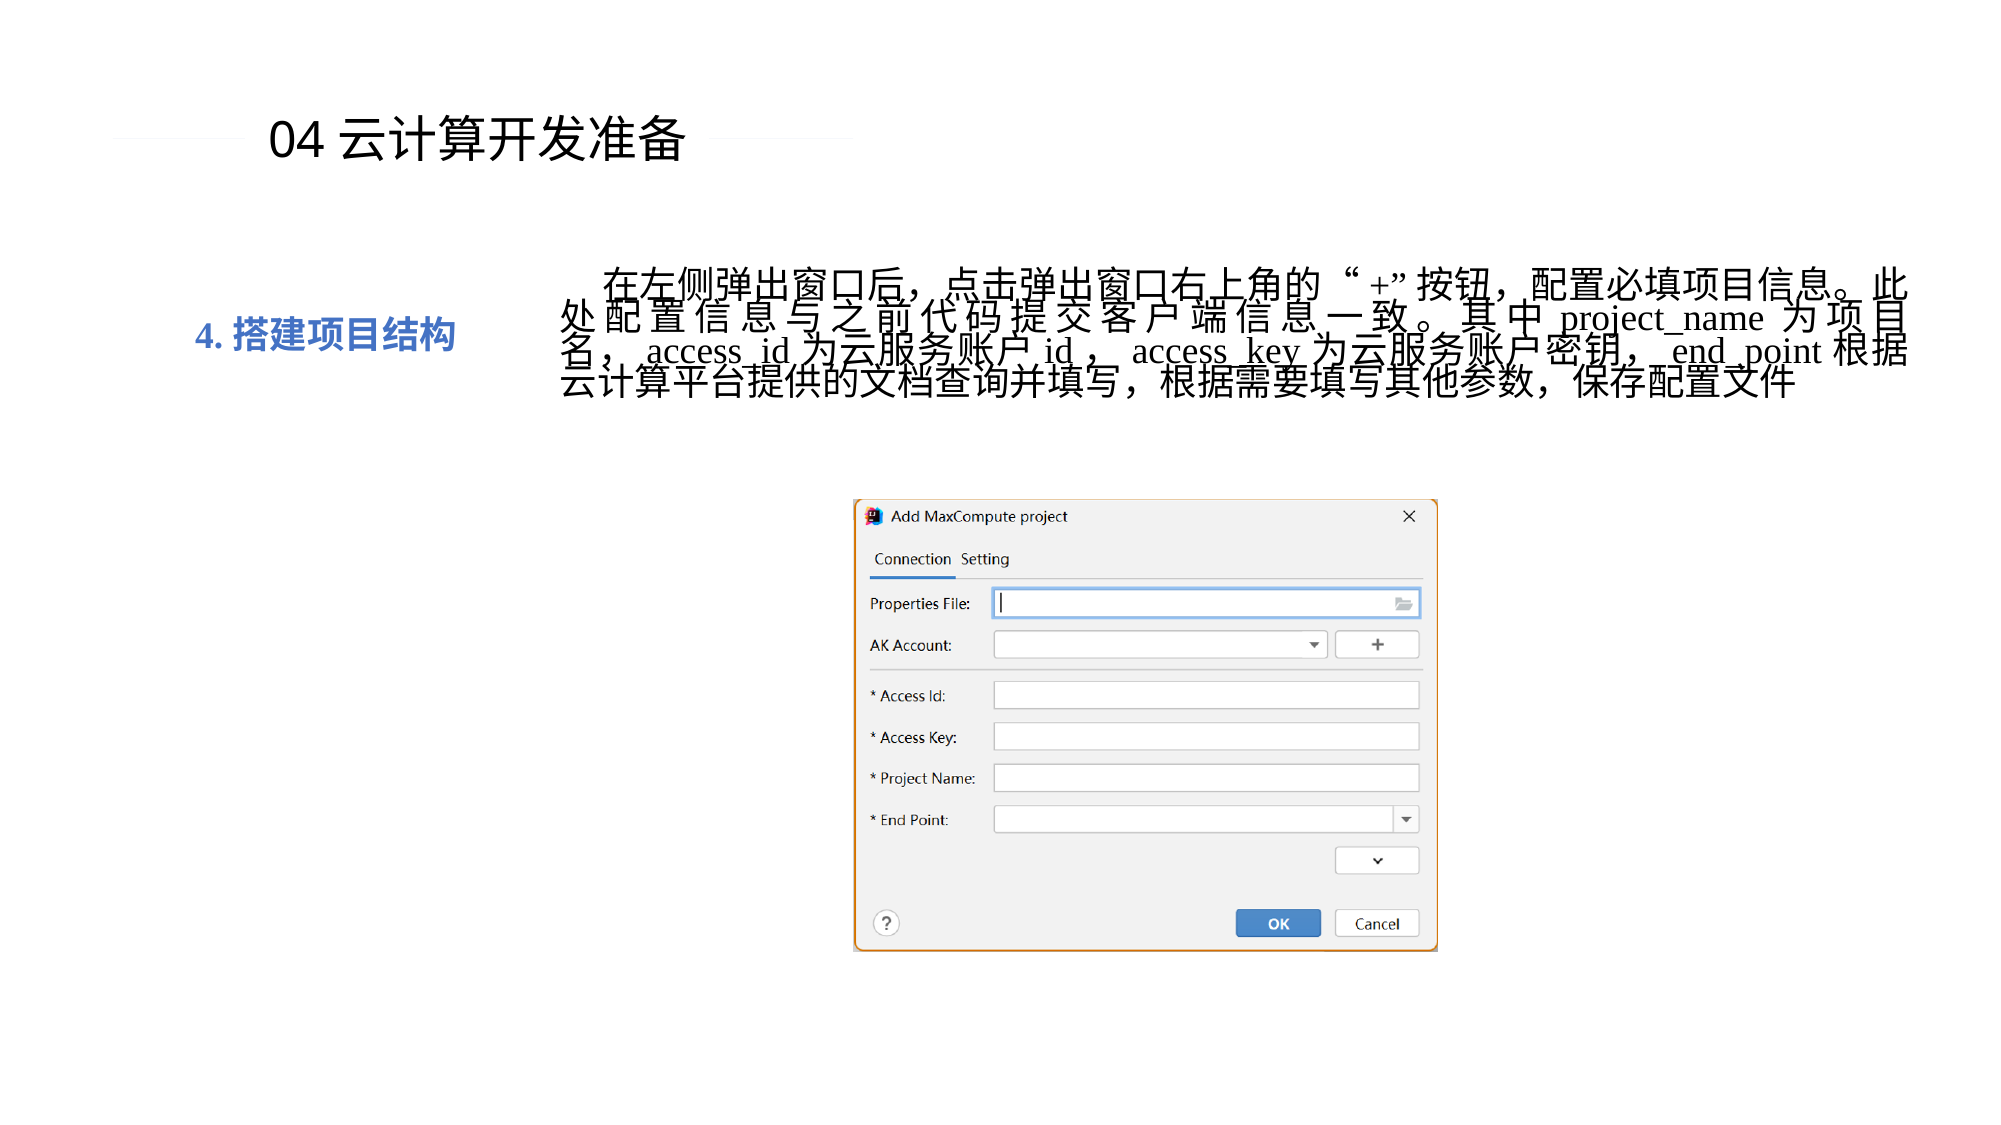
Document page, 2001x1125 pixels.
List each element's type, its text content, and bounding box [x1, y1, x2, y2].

text_box 在左侧弹出窗口后，点击弹出窗口右上角的“+”按钮，配置必填项目信息。此处配置信息与之前代码提交客户端信息一致。其中project_name为项目名，access_id为云服务账户id，access_key为云服务账户密钥，end_point根据云计算平台提供的文档查询并填写，根据需要填写其他参数，保存配置文件 [544, 265, 1924, 411]
picture [853, 499, 1438, 952]
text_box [112, 100, 854, 176]
text_box 4.搭建项目结构 [136, 303, 544, 364]
